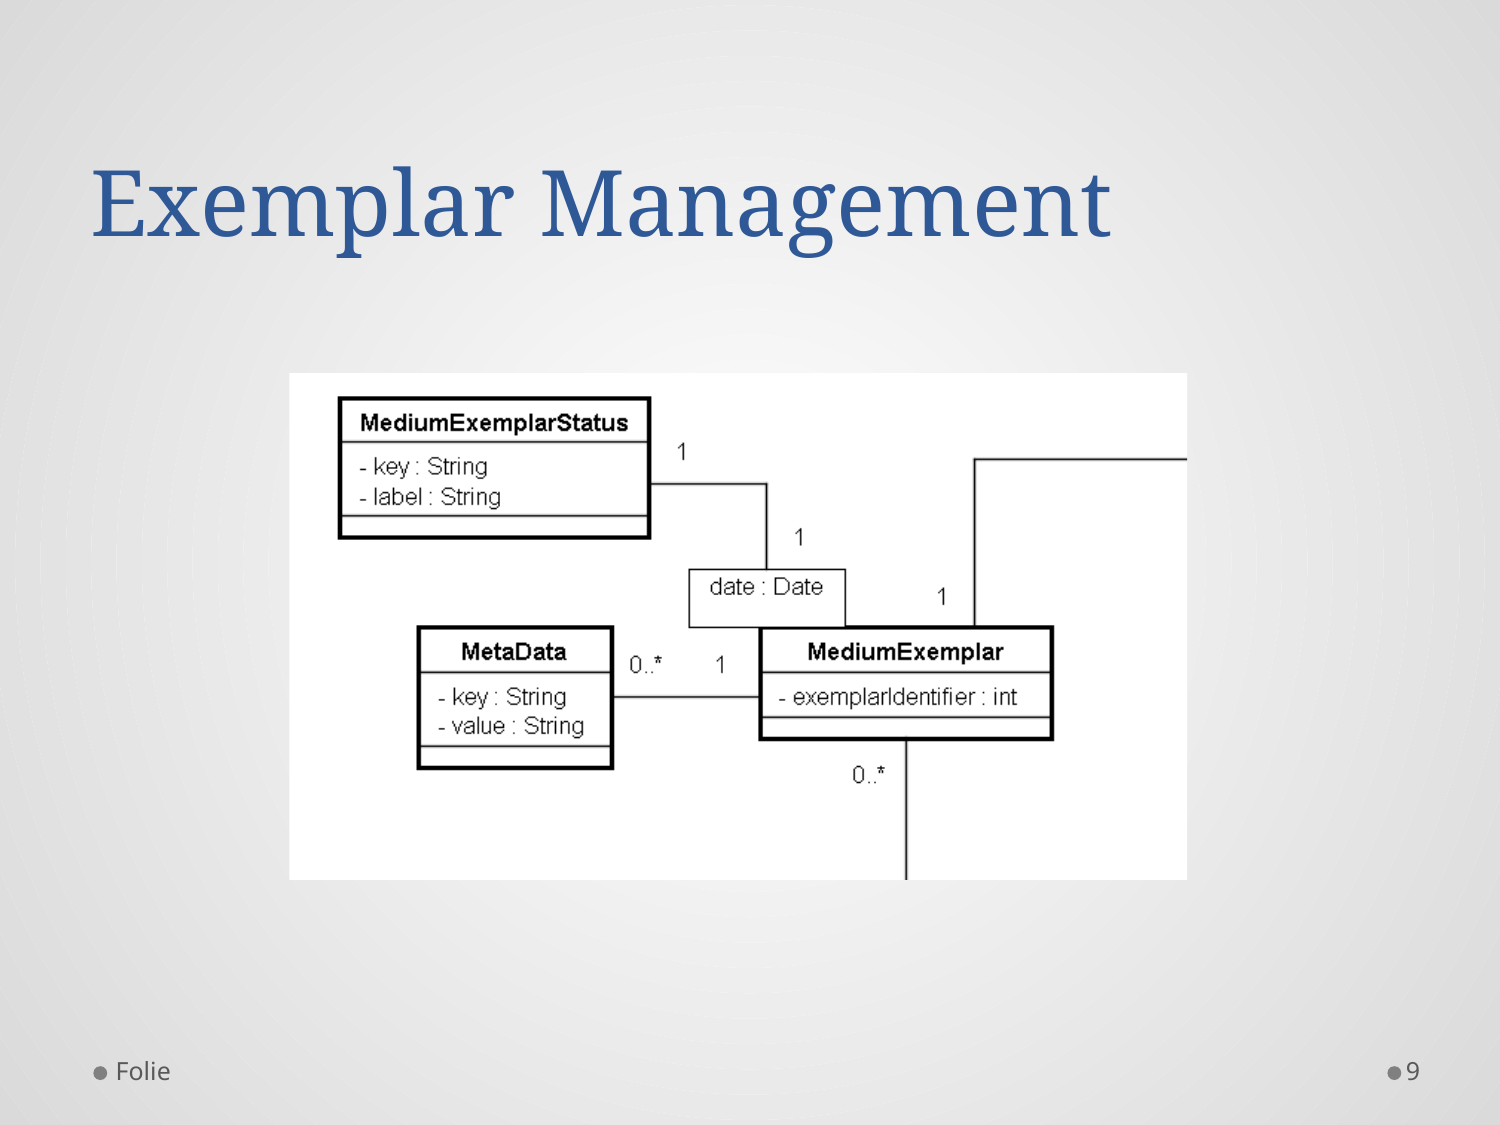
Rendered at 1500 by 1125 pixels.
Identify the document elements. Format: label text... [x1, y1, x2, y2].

slide_number 9 [1401, 1042, 1494, 1103]
title Exemplar Management [75, 0, 1425, 263]
footer Folie [108, 1042, 576, 1103]
picture [288, 373, 1188, 880]
